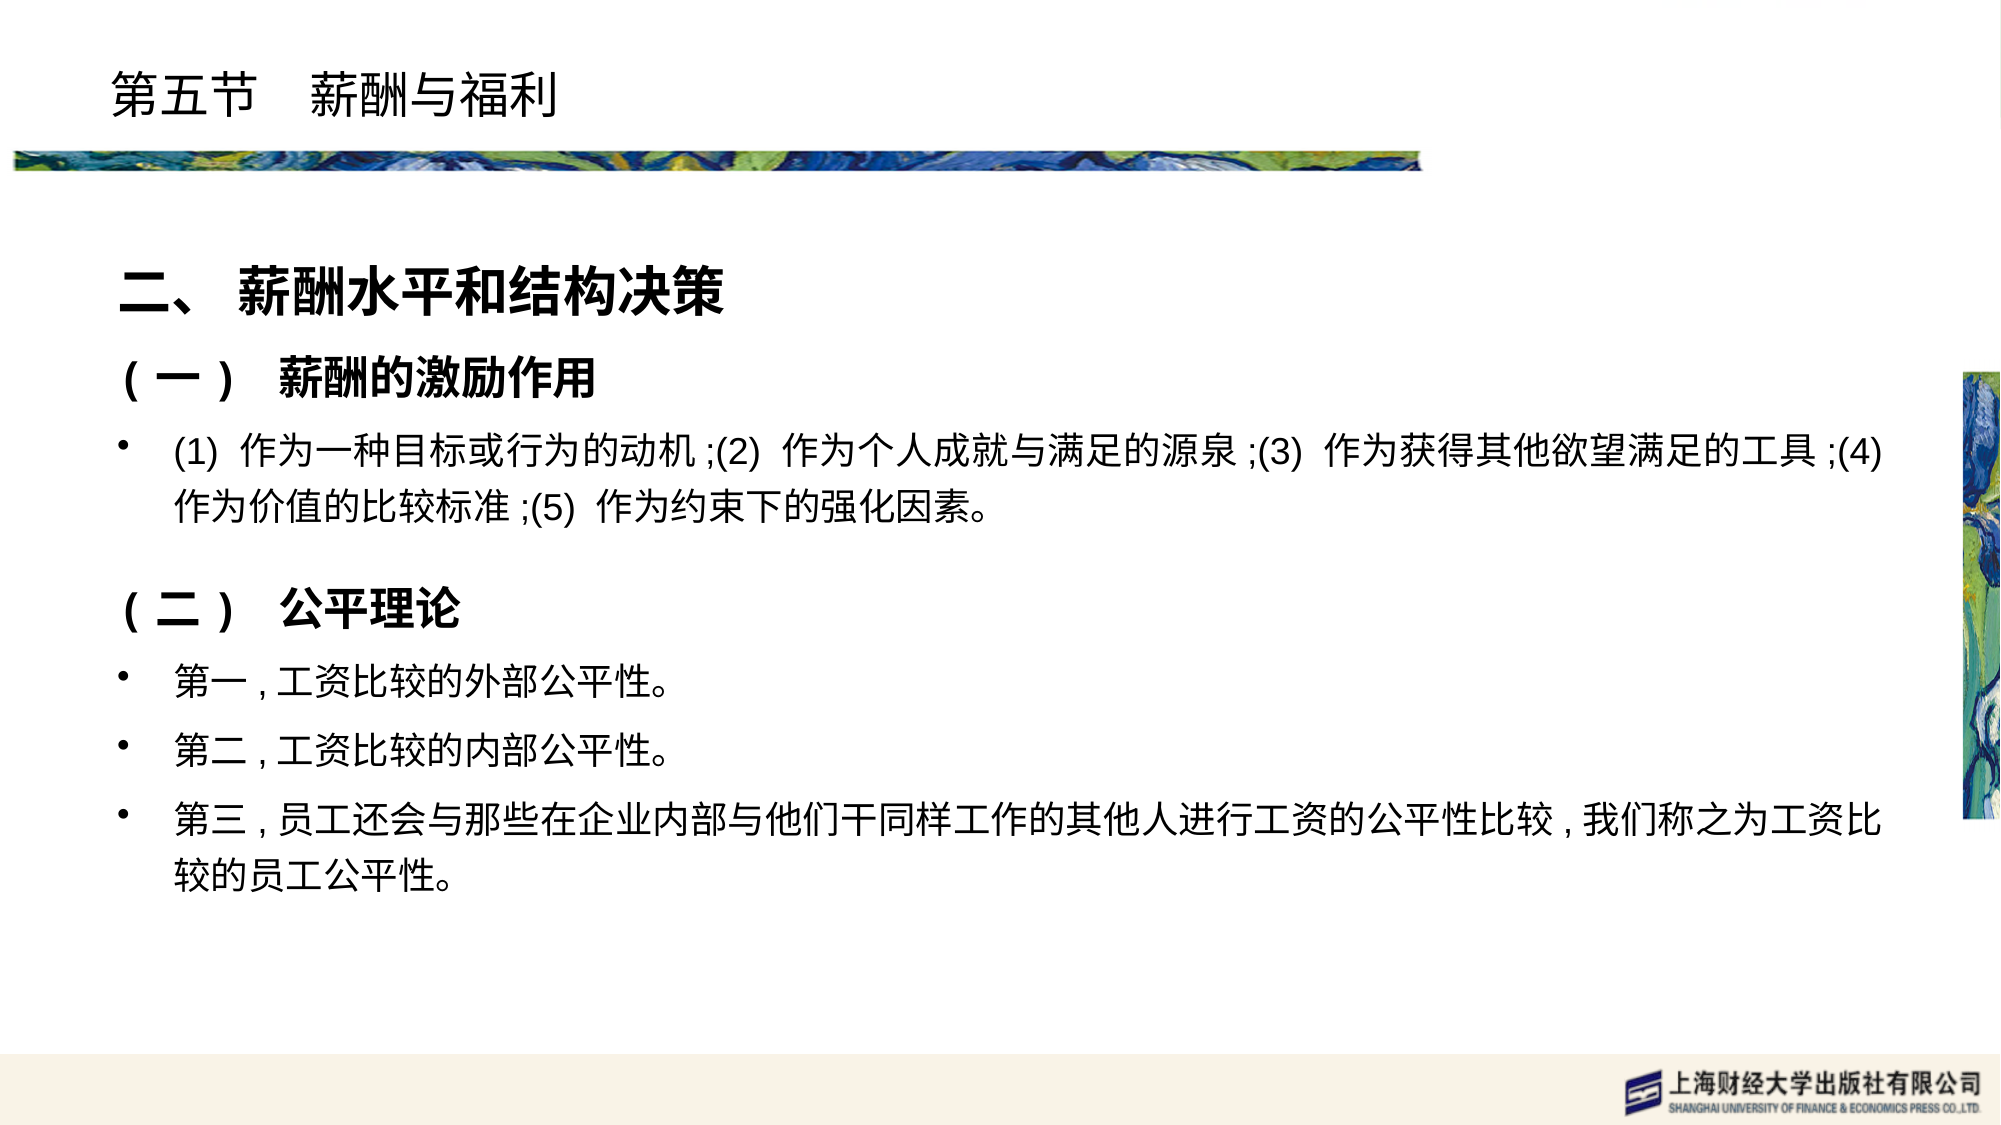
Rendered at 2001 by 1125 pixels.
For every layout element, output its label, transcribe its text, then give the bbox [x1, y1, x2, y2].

title 第五节 薪酬与福利 [94, 42, 1451, 146]
picture [0, 0, 2001, 1125]
list 二、 薪酬水平和结构决策 (一) 薪酬的激励作用 (1) 作为一种目标或行为的动机;(2) 作为个人成就与满足的源泉;(3) 作为获得其他欲望满足的工具;(4) 作为价值的比较标准;(5) 作为约束下的强化因素。 (二) 公平理论 第一,工资比较的外部公平性。 第二,工资比较的内部公平性。 第三,员工还会与那些在企业内部与他们干同样工作的其他人进行工资的公平性比较,我们称之为工资比较的员工公平性。 [102, 233, 1898, 1032]
